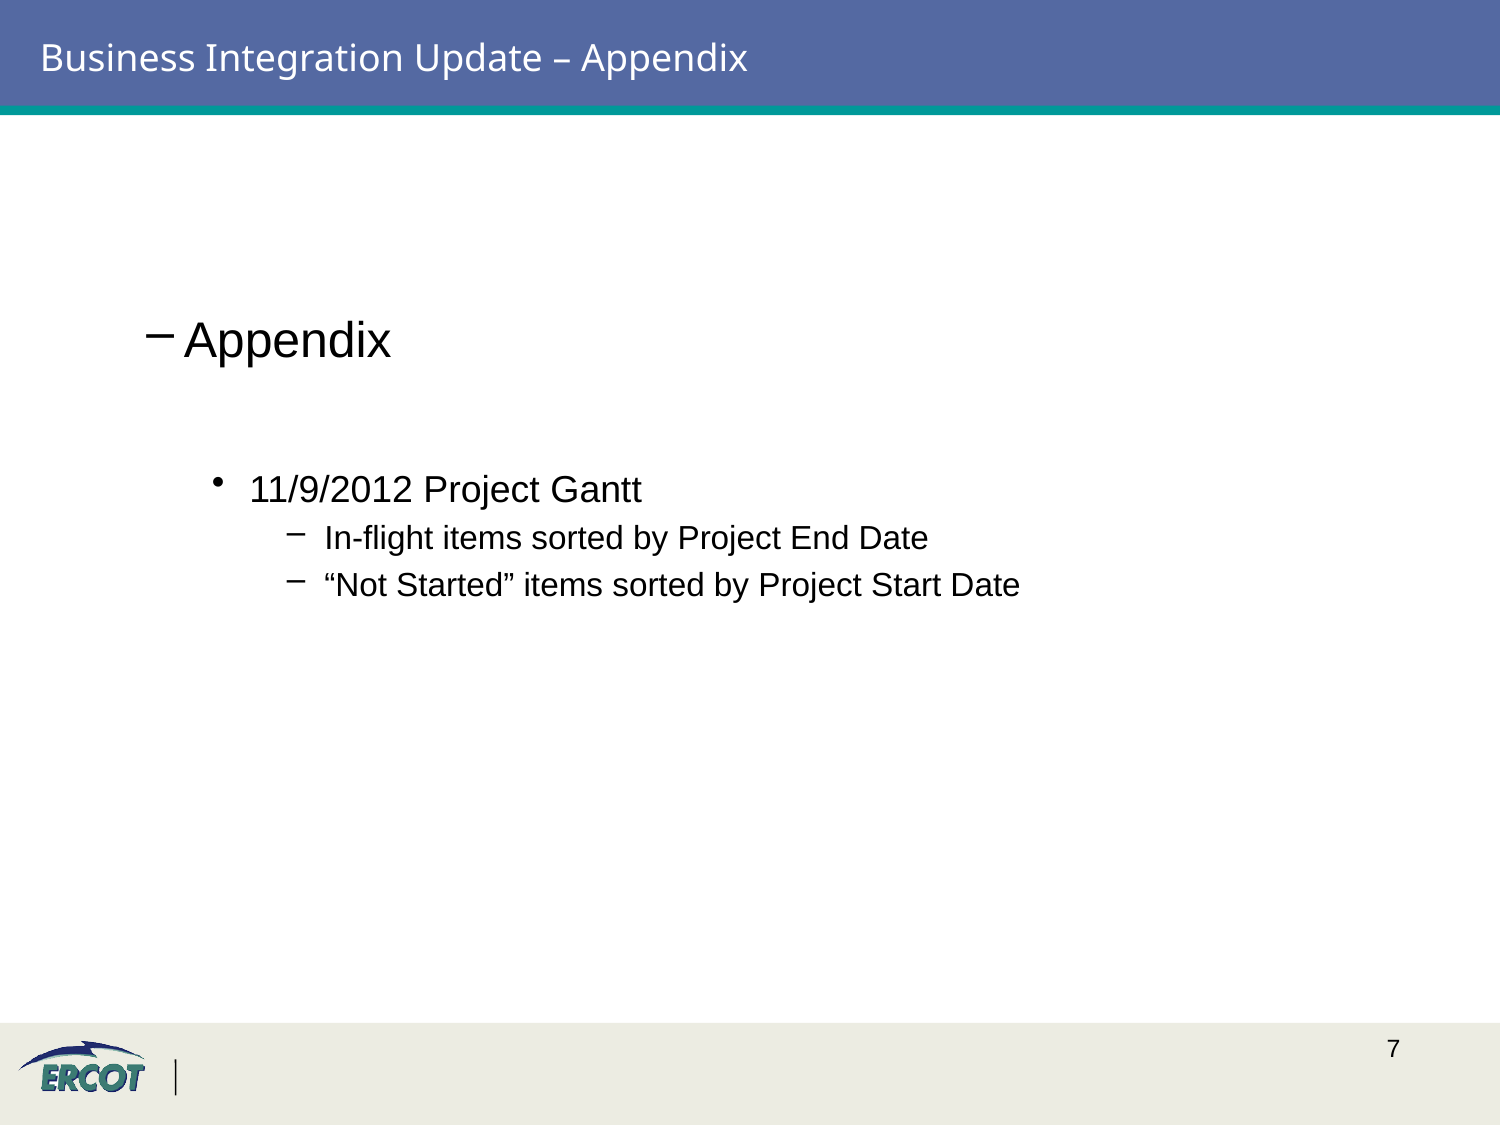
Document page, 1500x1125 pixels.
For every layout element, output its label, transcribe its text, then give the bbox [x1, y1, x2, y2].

picture [10, 1031, 151, 1111]
list Appendix 11/9/2012 Project Gantt In-flight items sorted by Project End Date “Not Started” items sorted by Project Start Date [75, 299, 1425, 1000]
title Business Integration Update – Appendix [24, 0, 1013, 113]
